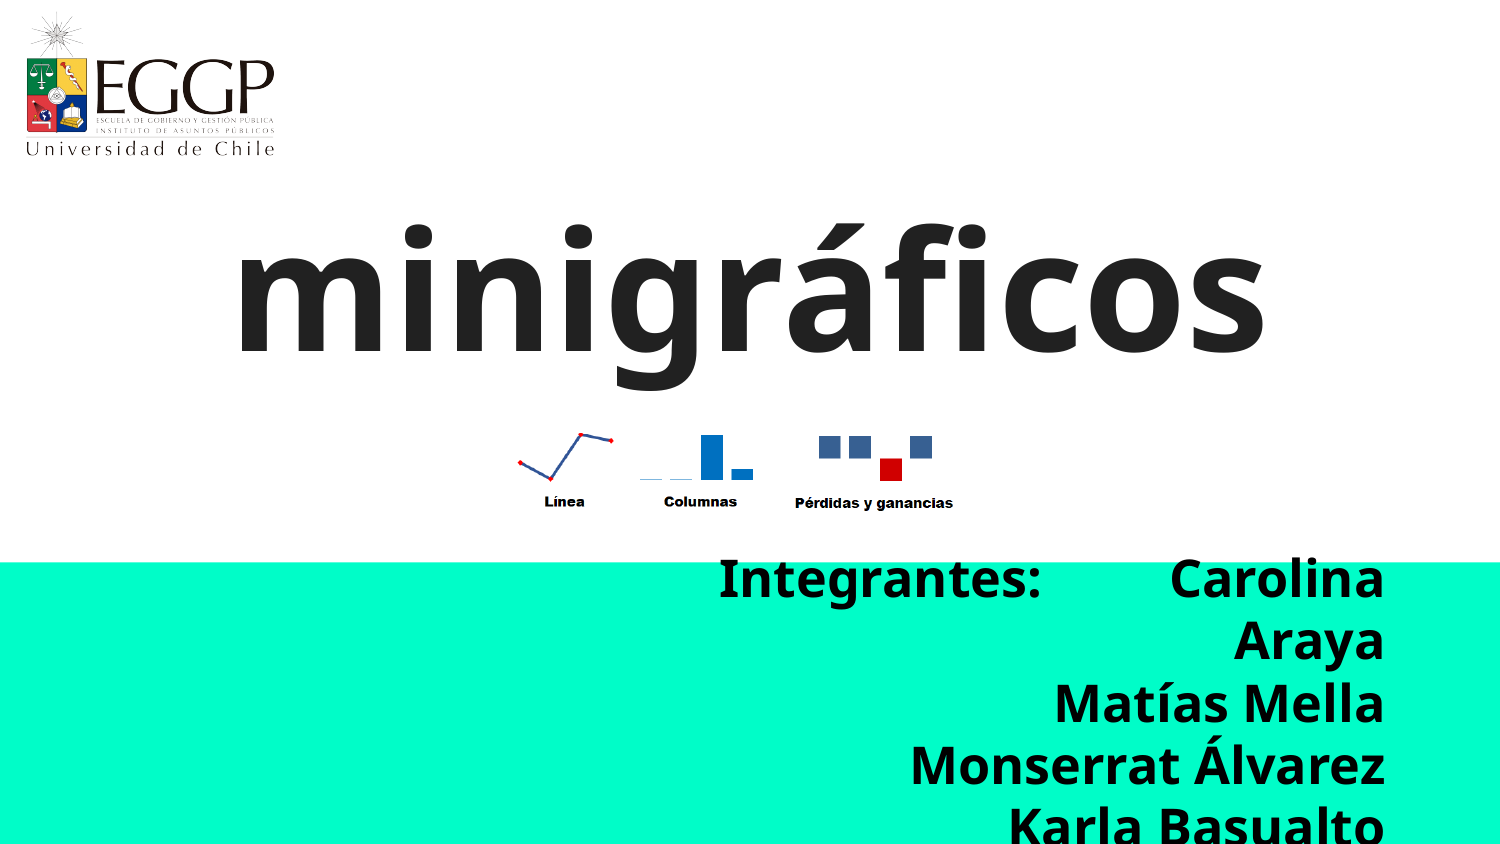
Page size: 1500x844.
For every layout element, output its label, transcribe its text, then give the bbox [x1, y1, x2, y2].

subtitle Integrantes: Carolina Araya Matías Mella Monserrat Álvarez Karla Basualto [617, 495, 1401, 844]
picture [496, 400, 981, 539]
title minigráficos [51, 64, 1449, 506]
picture [14, 0, 286, 168]
